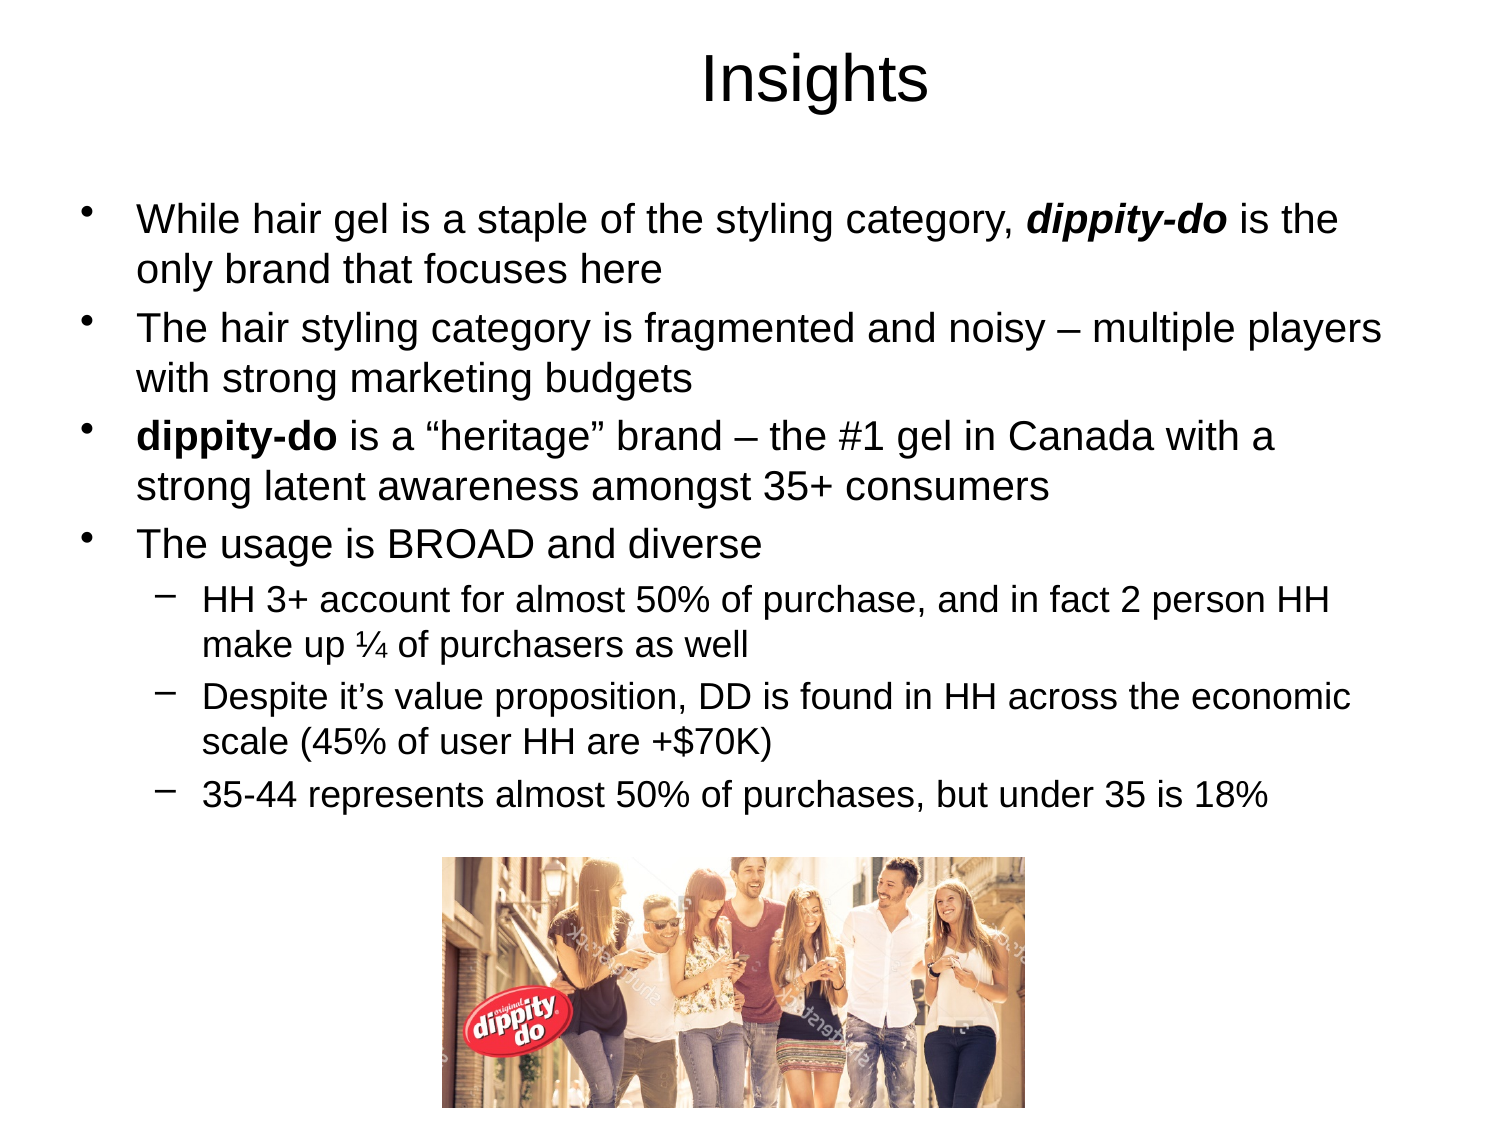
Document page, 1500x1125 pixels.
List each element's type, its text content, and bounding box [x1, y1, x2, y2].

title Insights [206, 0, 1425, 149]
picture [442, 857, 1025, 1108]
list While hair gel is a staple of the styling category, dippity-do is the only brand that focuses here The hair styling category is fragmented and noisy – multiple players with strong marketing budgets dippity-do is a “heritage” brand – the #1 gel in Canada with a strong latent awareness amongst 35+ consumers The usage is BROAD and diverse HH 3+ account for almost 50% of purchase, and in fact 2 person HH make up ¼ of purchasers as well Despite it’s value proposition, DD is found in HH across the economic scale (45% of user HH are +$70K) 35-44 represents almost 50% of purchases, but under 35 is 18% [64, 184, 1415, 927]
